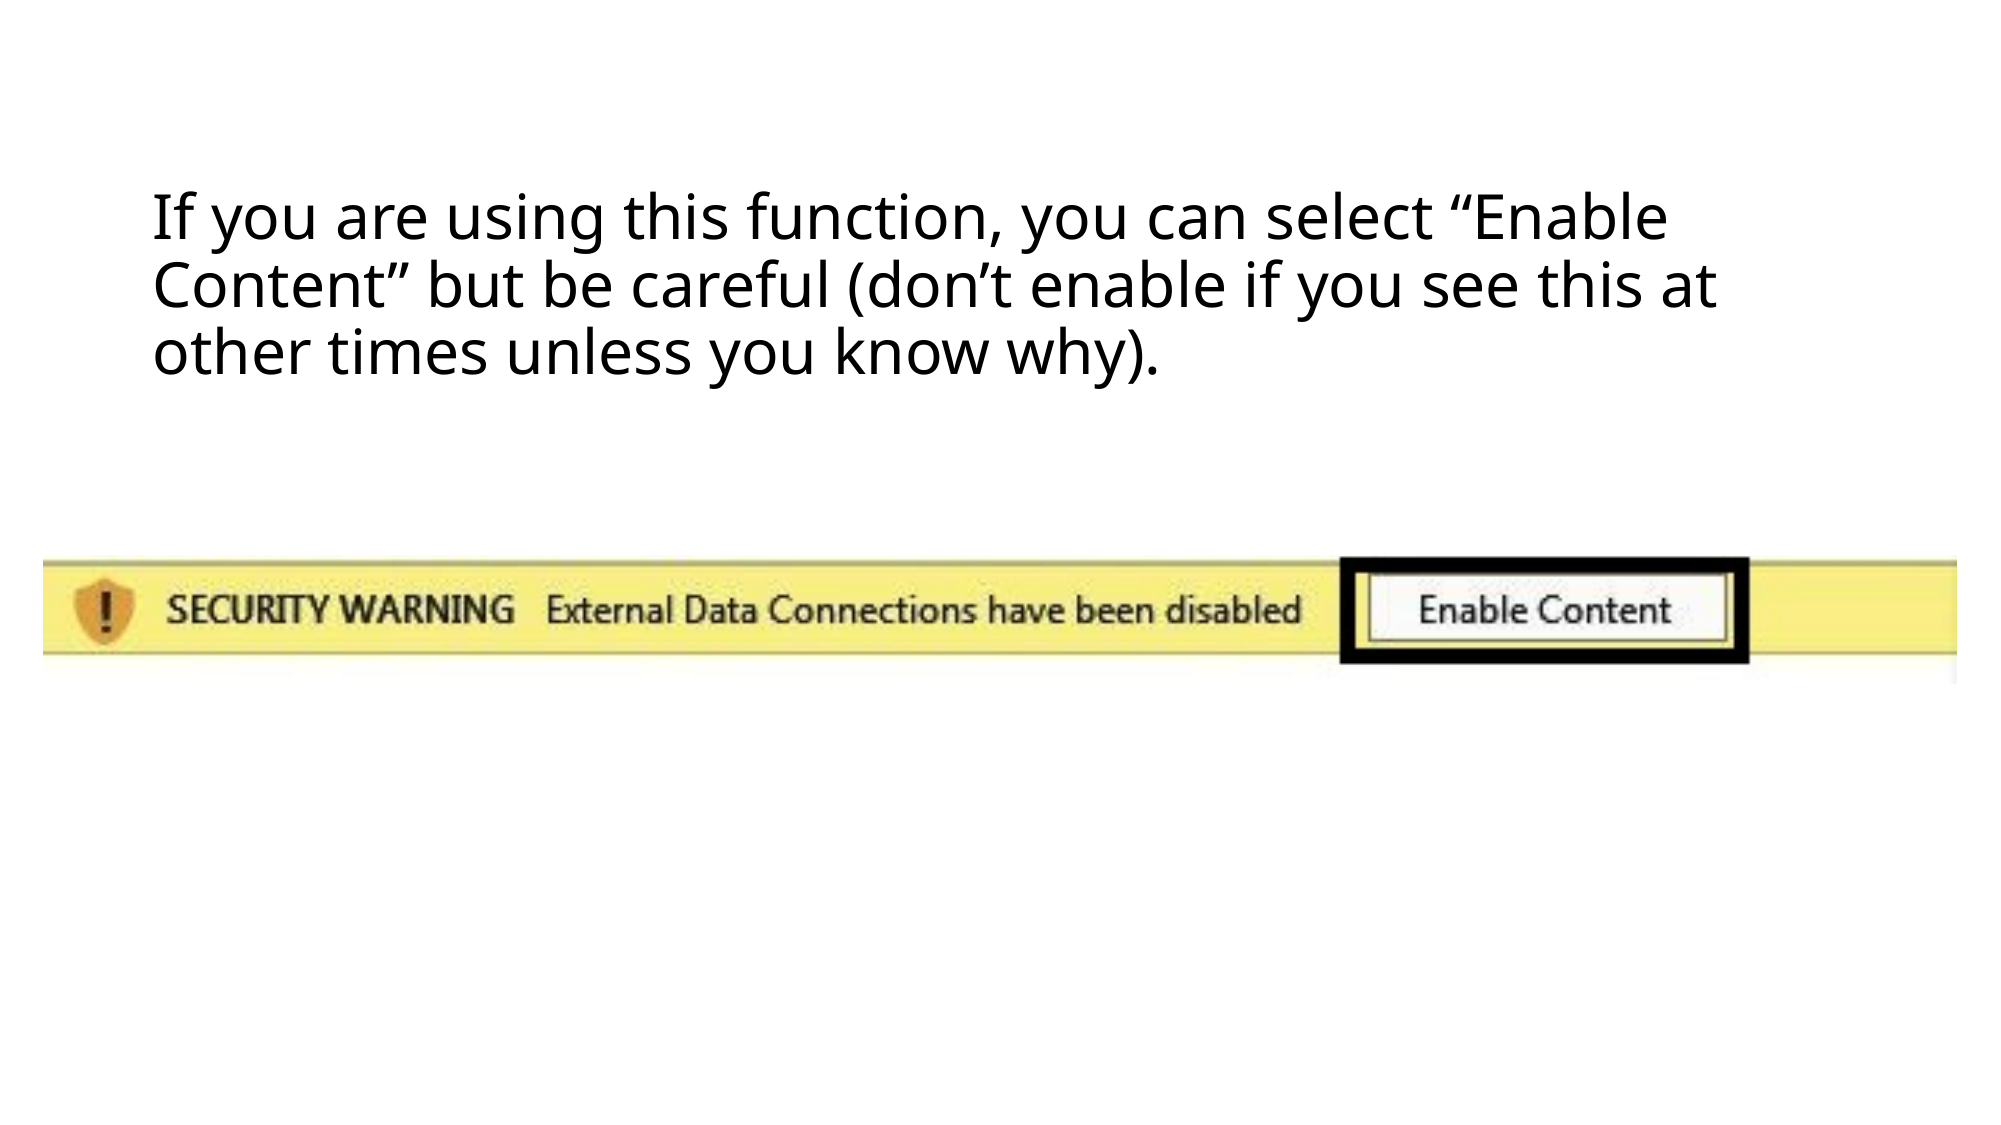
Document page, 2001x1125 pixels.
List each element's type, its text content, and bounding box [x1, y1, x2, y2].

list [43, 555, 1957, 685]
title If you are using this function, you can select “Enable Content” but be careful (don’t enable if you see this at other times unless you know why). [137, 178, 1863, 396]
